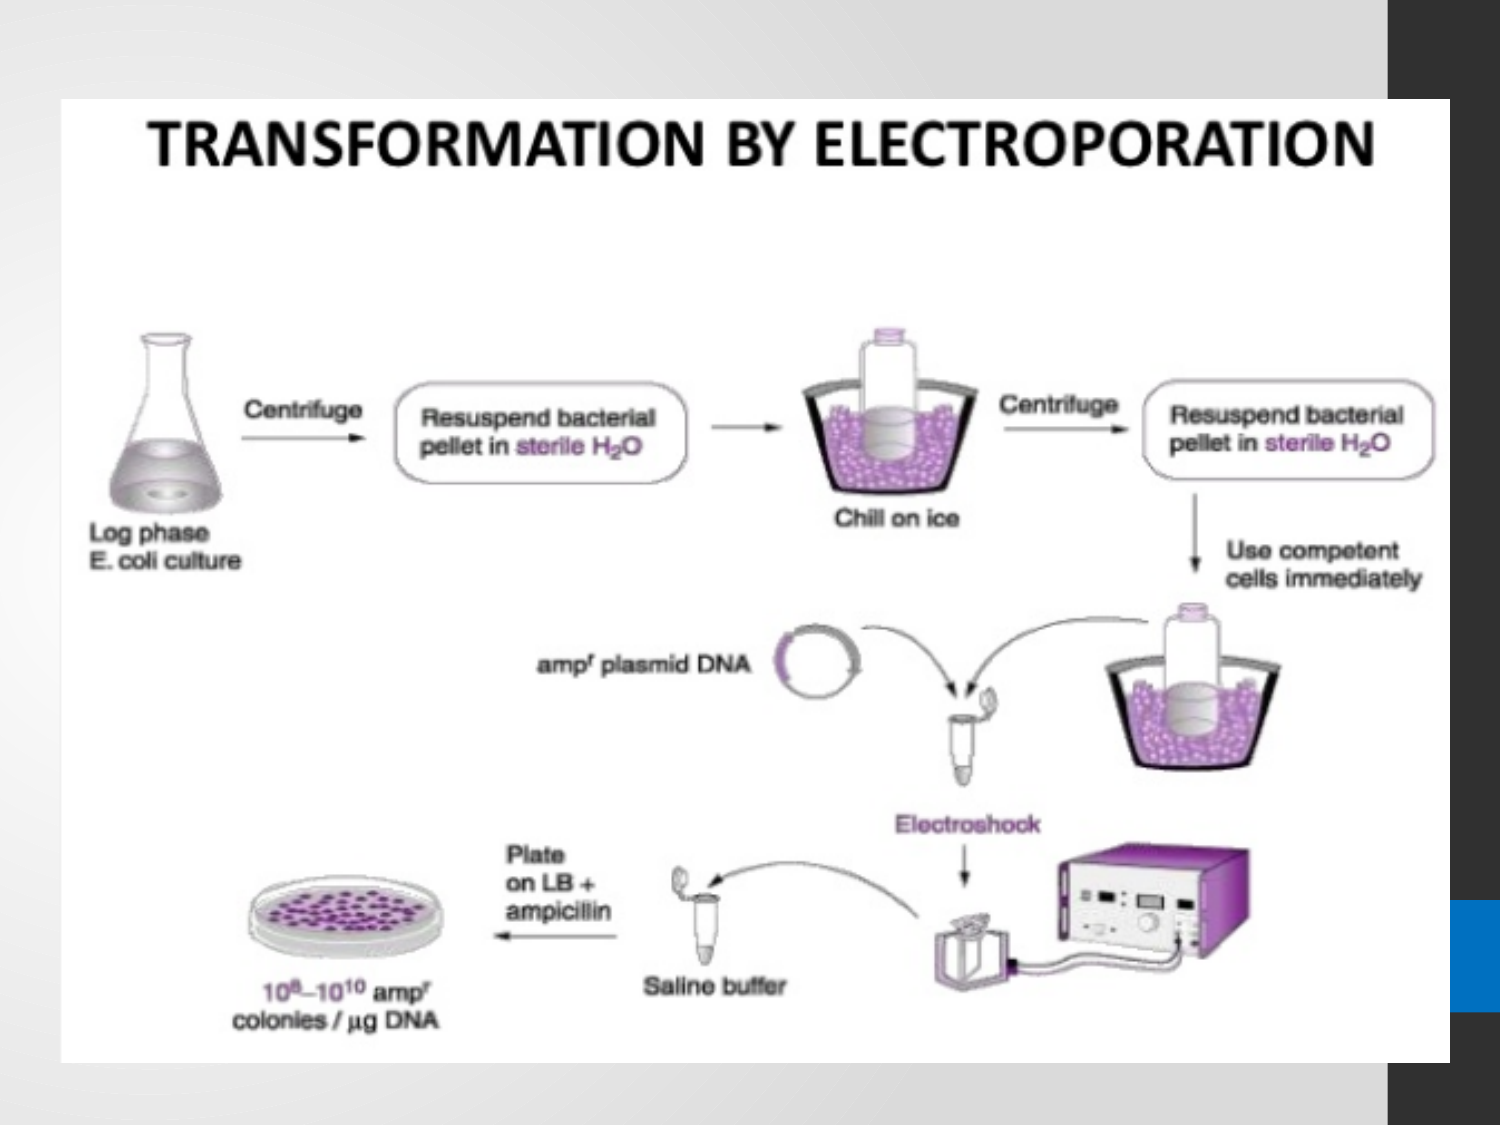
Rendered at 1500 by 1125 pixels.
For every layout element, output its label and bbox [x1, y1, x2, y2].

picture [59, 99, 1451, 1063]
